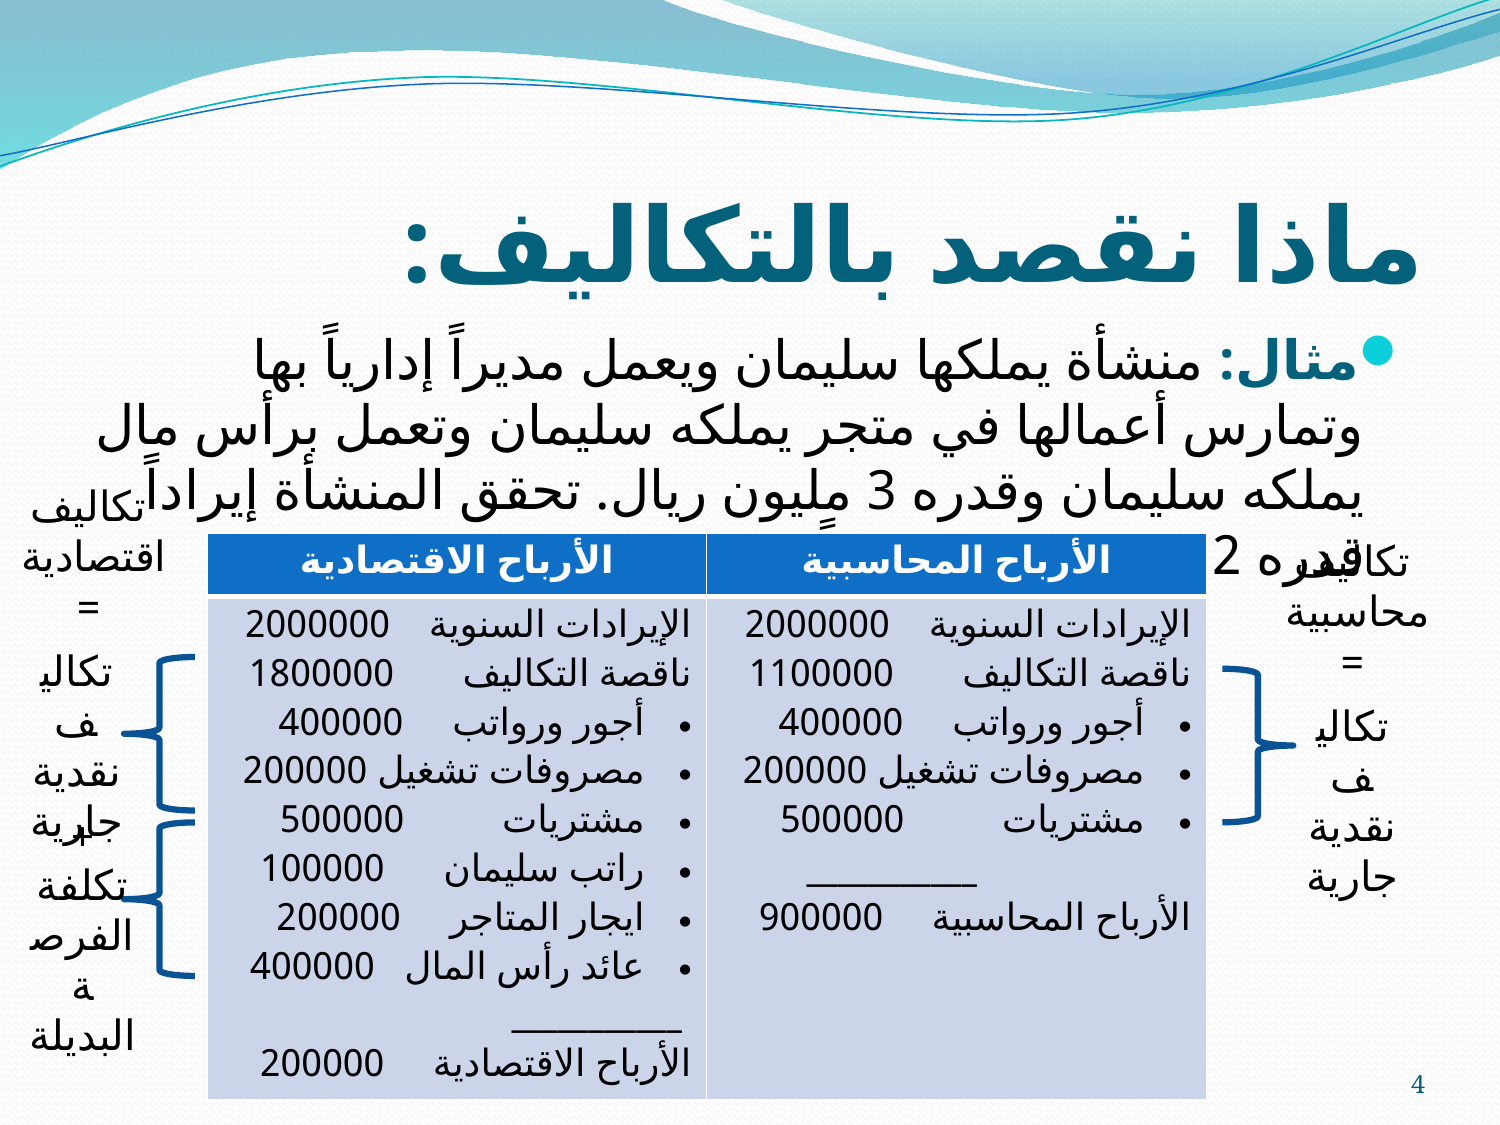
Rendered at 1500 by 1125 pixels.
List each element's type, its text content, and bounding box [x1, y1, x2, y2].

text_box [123, 656, 195, 812]
text_box تكاليف نقدية جارية [1281, 692, 1424, 908]
title ماذا نقصد بالتكاليف: [75, 115, 1425, 303]
text_box + تكلفة الفرصة البديلة [5, 801, 160, 1066]
text_box [1222, 667, 1281, 824]
text_box تكاليف نقدية جارية [5, 637, 148, 801]
list مثال: منشأة يملكها سليمان ويعمل مديراً إدارياً بها وتمارس أعمالها في متجر يملكه سليمان وتعمل برأس مال يملكه سليمان وقدره 3 مليون ريال. تحقق المنشأة إيراداً قدره 2 مليون ريال سنوياً. [75, 317, 1425, 1038]
table_header الأرباح المحاسبية [707, 534, 1206, 594]
text_box تكاليف اقتصادية = [0, 471, 183, 637]
table_header الأرباح الاقتصادية [208, 534, 706, 594]
slide_number 4 [1299, 1042, 1425, 1103]
text_box تكاليف محاسبية = [1257, 527, 1447, 692]
table_cell الإيرادات السنوية 2000000 ناقصة التكاليف 1800000 أجور ورواتب 400000 مصروفات تشغيل 200000 مشتريات 500000 راتب سليمان 100000 ايجار المتاجر 200000 عائد رأس المال 400000 ___________ الأرباح الاقتصادية 200000 [208, 599, 706, 1099]
text_box [160, 821, 195, 977]
table_cell الإيرادات السنوية 2000000 ناقصة التكاليف 1100000 أجور ورواتب 400000 مصروفات تشغيل 200000 مشتريات 500000 ___________ الأرباح المحاسبية 900000 [707, 599, 1206, 1099]
